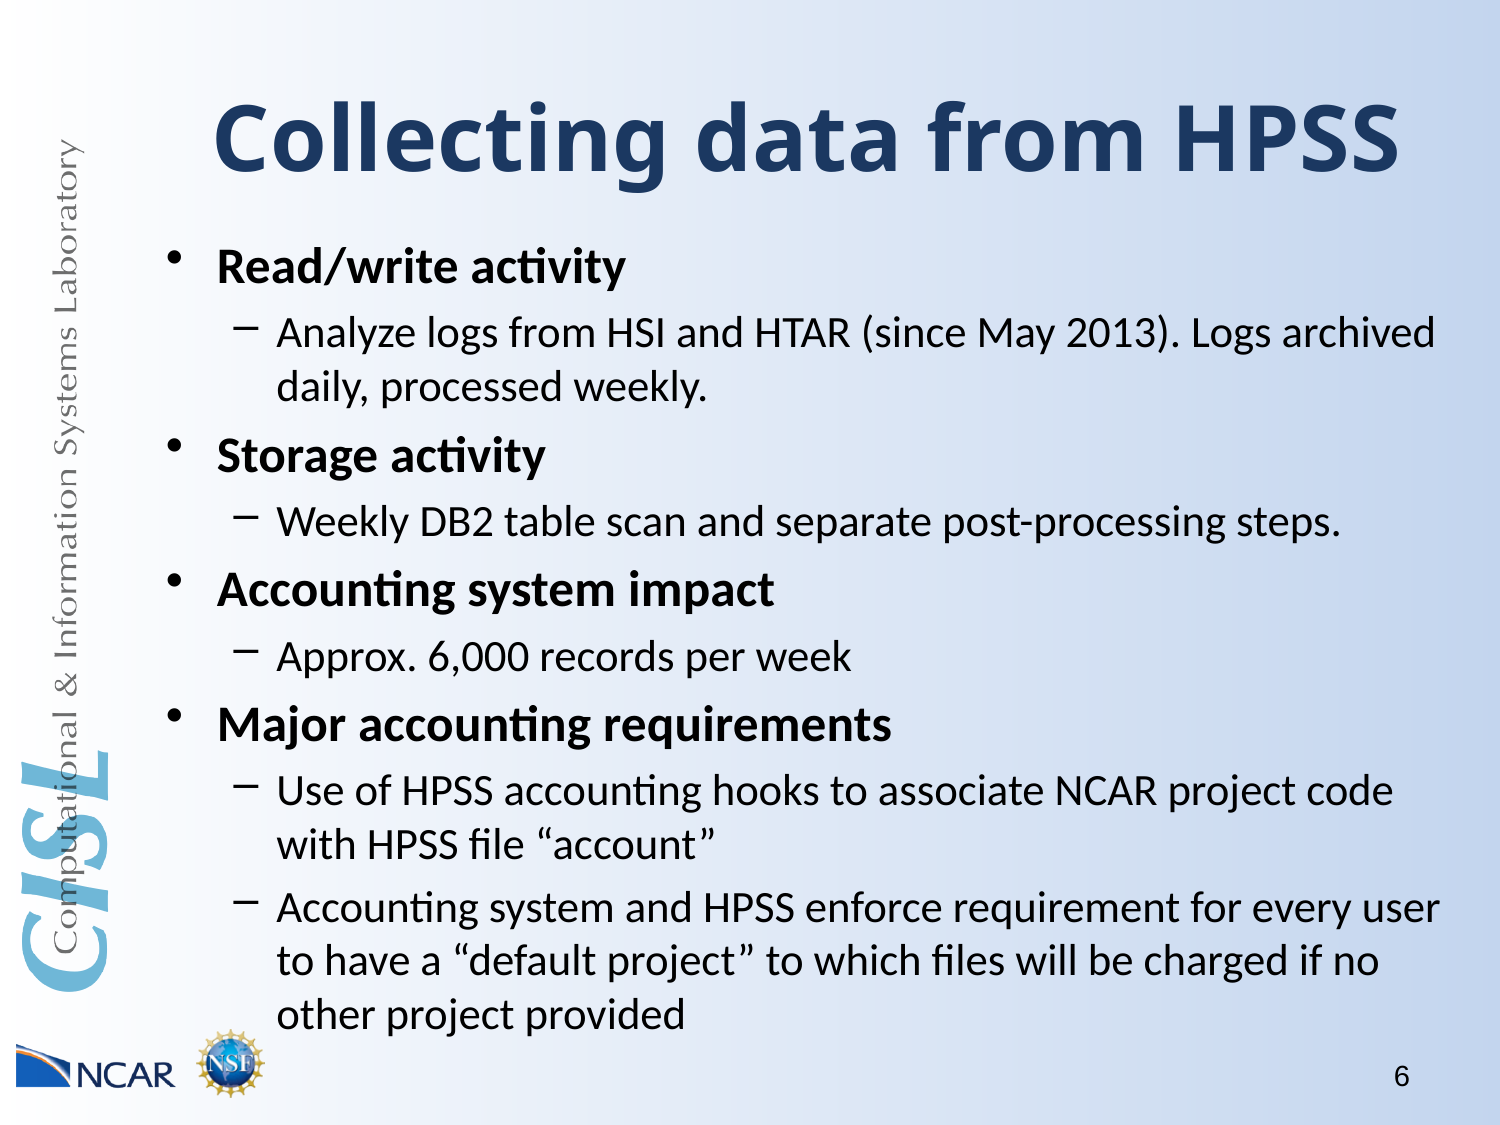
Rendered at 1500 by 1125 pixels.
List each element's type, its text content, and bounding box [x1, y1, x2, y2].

list Read/write activity Analyze logs from HSI and HTAR (since May 2013). Logs archived daily, processed weekly. Storage activity Weekly DB2 table scan and separate post-processing steps. Accounting system impact Approx. 6,000 records per week Major accounting requirements Use of HPSS accounting hooks to associate NCAR project code with HPSS file “account” Accounting system and HPSS enforce requirement for every user to have a “default project” to which files will be charged if no other project provided [150, 224, 1463, 1055]
picture [16, 112, 134, 1012]
slide_number 6 [1074, 1021, 1426, 1101]
title Collecting data from HPSS [150, 44, 1463, 224]
picture [16, 1039, 180, 1090]
picture [196, 1055, 265, 1098]
